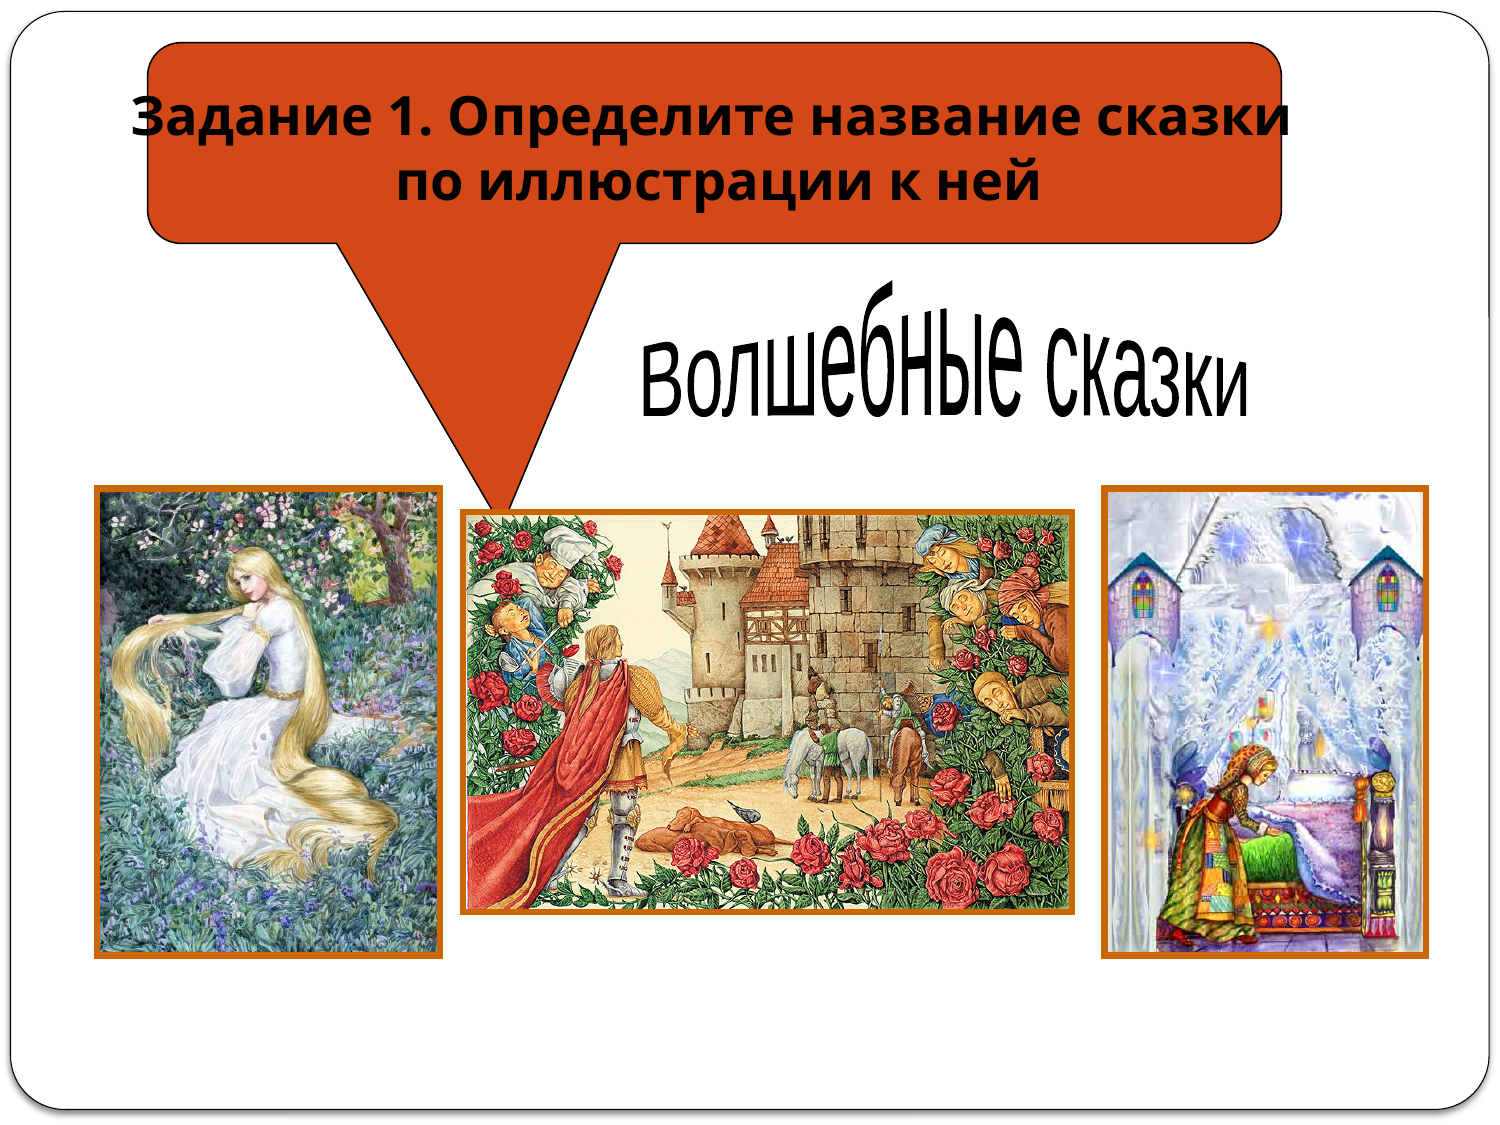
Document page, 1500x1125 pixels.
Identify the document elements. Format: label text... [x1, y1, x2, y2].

text_box Задание 1. Определите название сказки по иллюстрации к ней [115, 74, 1323, 219]
picture [100, 491, 437, 953]
picture [1107, 491, 1424, 953]
text_box [147, 42, 1282, 74]
picture [466, 515, 1070, 910]
text_box [148, 219, 1281, 509]
